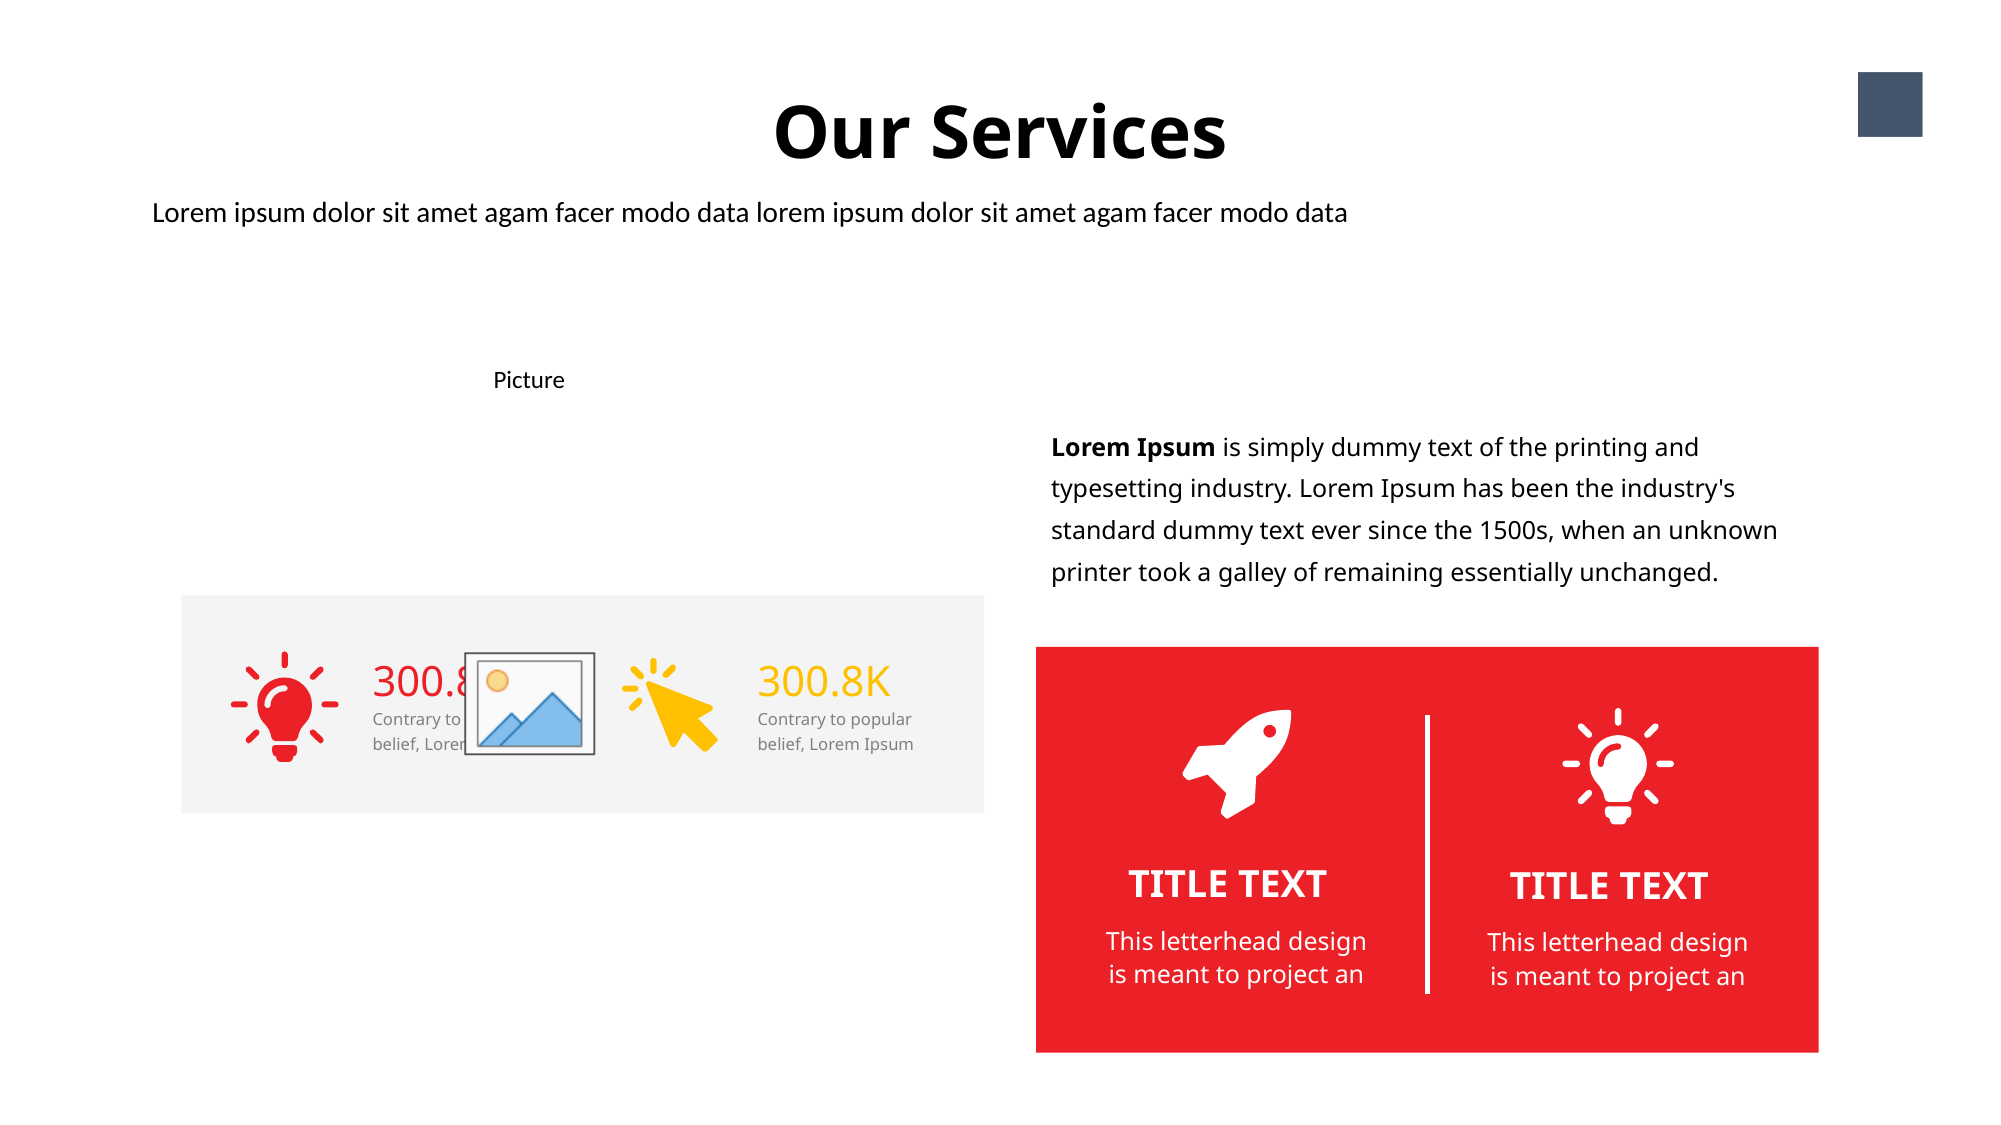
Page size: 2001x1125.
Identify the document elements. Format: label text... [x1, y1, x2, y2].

text_box [1863, 130, 1924, 138]
subtitle Lorem ipsum dolor sit amet agam facer modo data lorem ipsum dolor sit amet agam facer modo data [137, 186, 1863, 227]
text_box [1097, 852, 1376, 990]
text_box Lorem Ipsum is simply dummy text of the printing and typesetting industry. Lorem Ipsum has been the industry's standard dummy text ever since the 1500s, when an unknown printer took a galley of remaining essentially unchanged. [1036, 411, 1820, 594]
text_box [1478, 707, 1758, 992]
text_box [1182, 709, 1292, 819]
text_box [1857, 71, 1924, 78]
text_box [1035, 646, 1820, 1054]
slide_number 8 [1863, 78, 1927, 130]
picture [74, 356, 985, 1053]
title Our Services [137, 78, 1863, 186]
